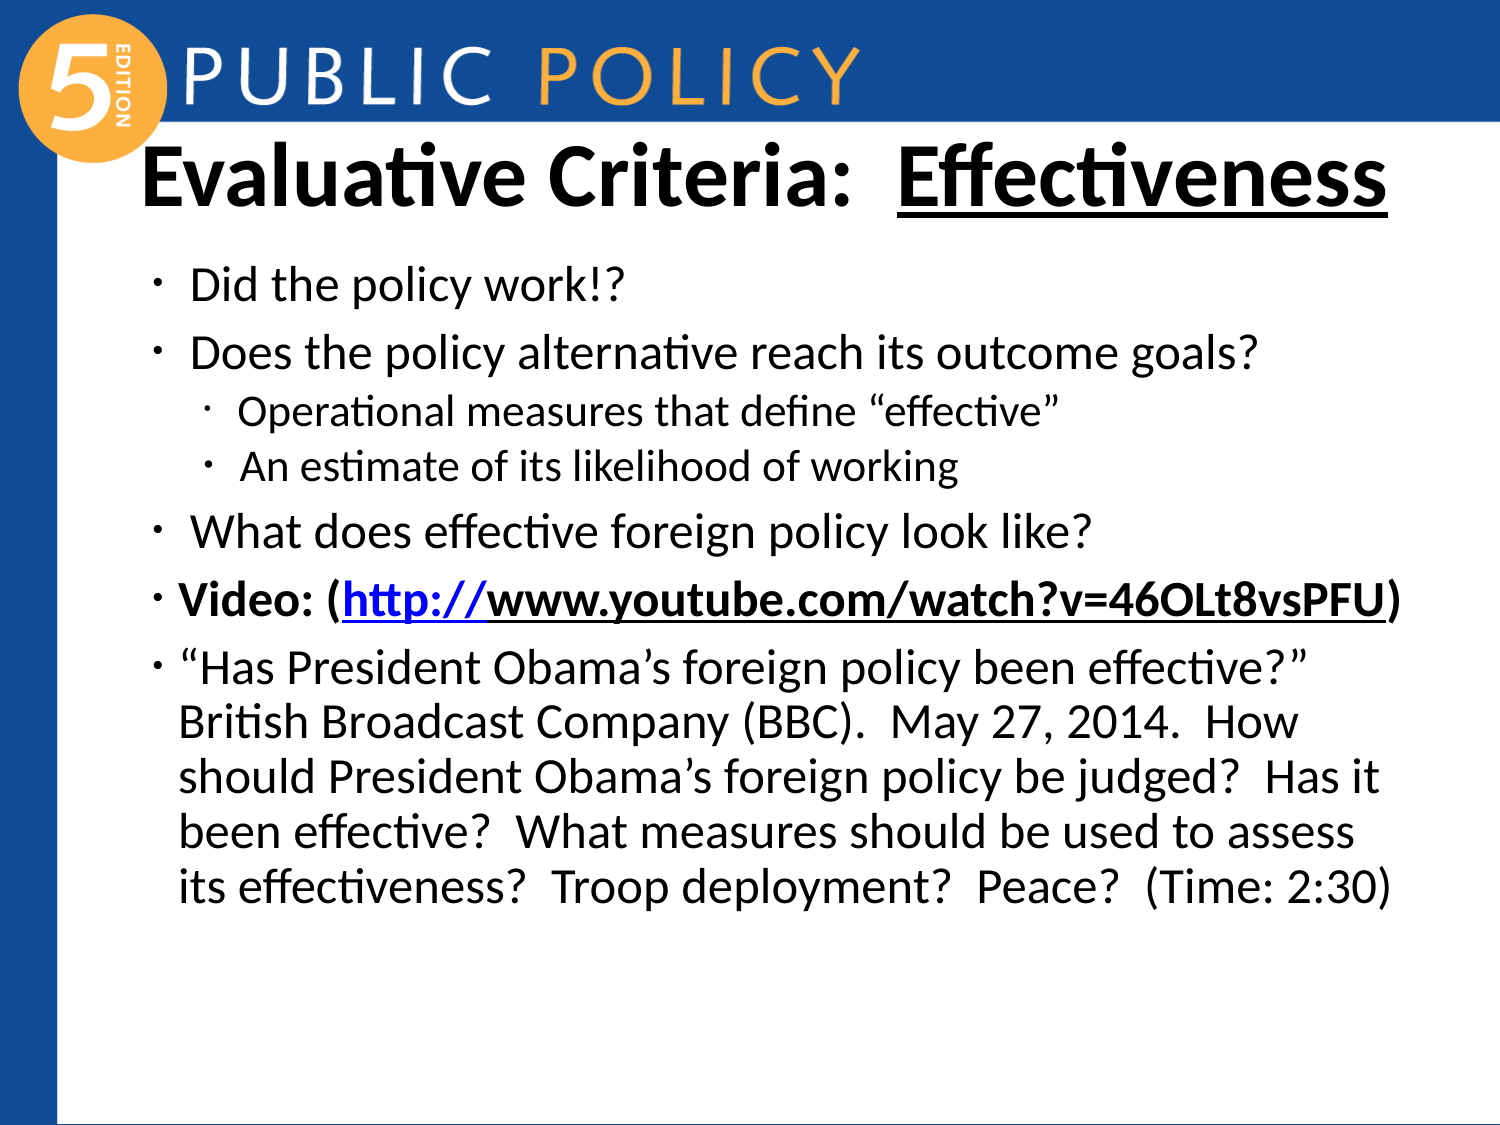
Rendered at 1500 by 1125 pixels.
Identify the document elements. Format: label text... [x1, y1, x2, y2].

title Evaluative Criteria: Effectiveness [125, 87, 1419, 266]
picture [0, 0, 1500, 1125]
list Did the policy work!? Does the policy alternative reach its outcome goals? Operational measures that define “effective” An estimate of its likelihood of working What does effective foreign policy look like? Video: (http://www.youtube.com/watch?v=46OLt8vsPFU) “Has President Obama’s foreign policy been effective?” British Broadcast Company (BBC). May 27, 2014. How should President Obama’s foreign policy be judged? Has it been effective? What measures should be used to assess its effectiveness? Troop deployment? Peace? (Time: 2:30) [137, 249, 1425, 1025]
